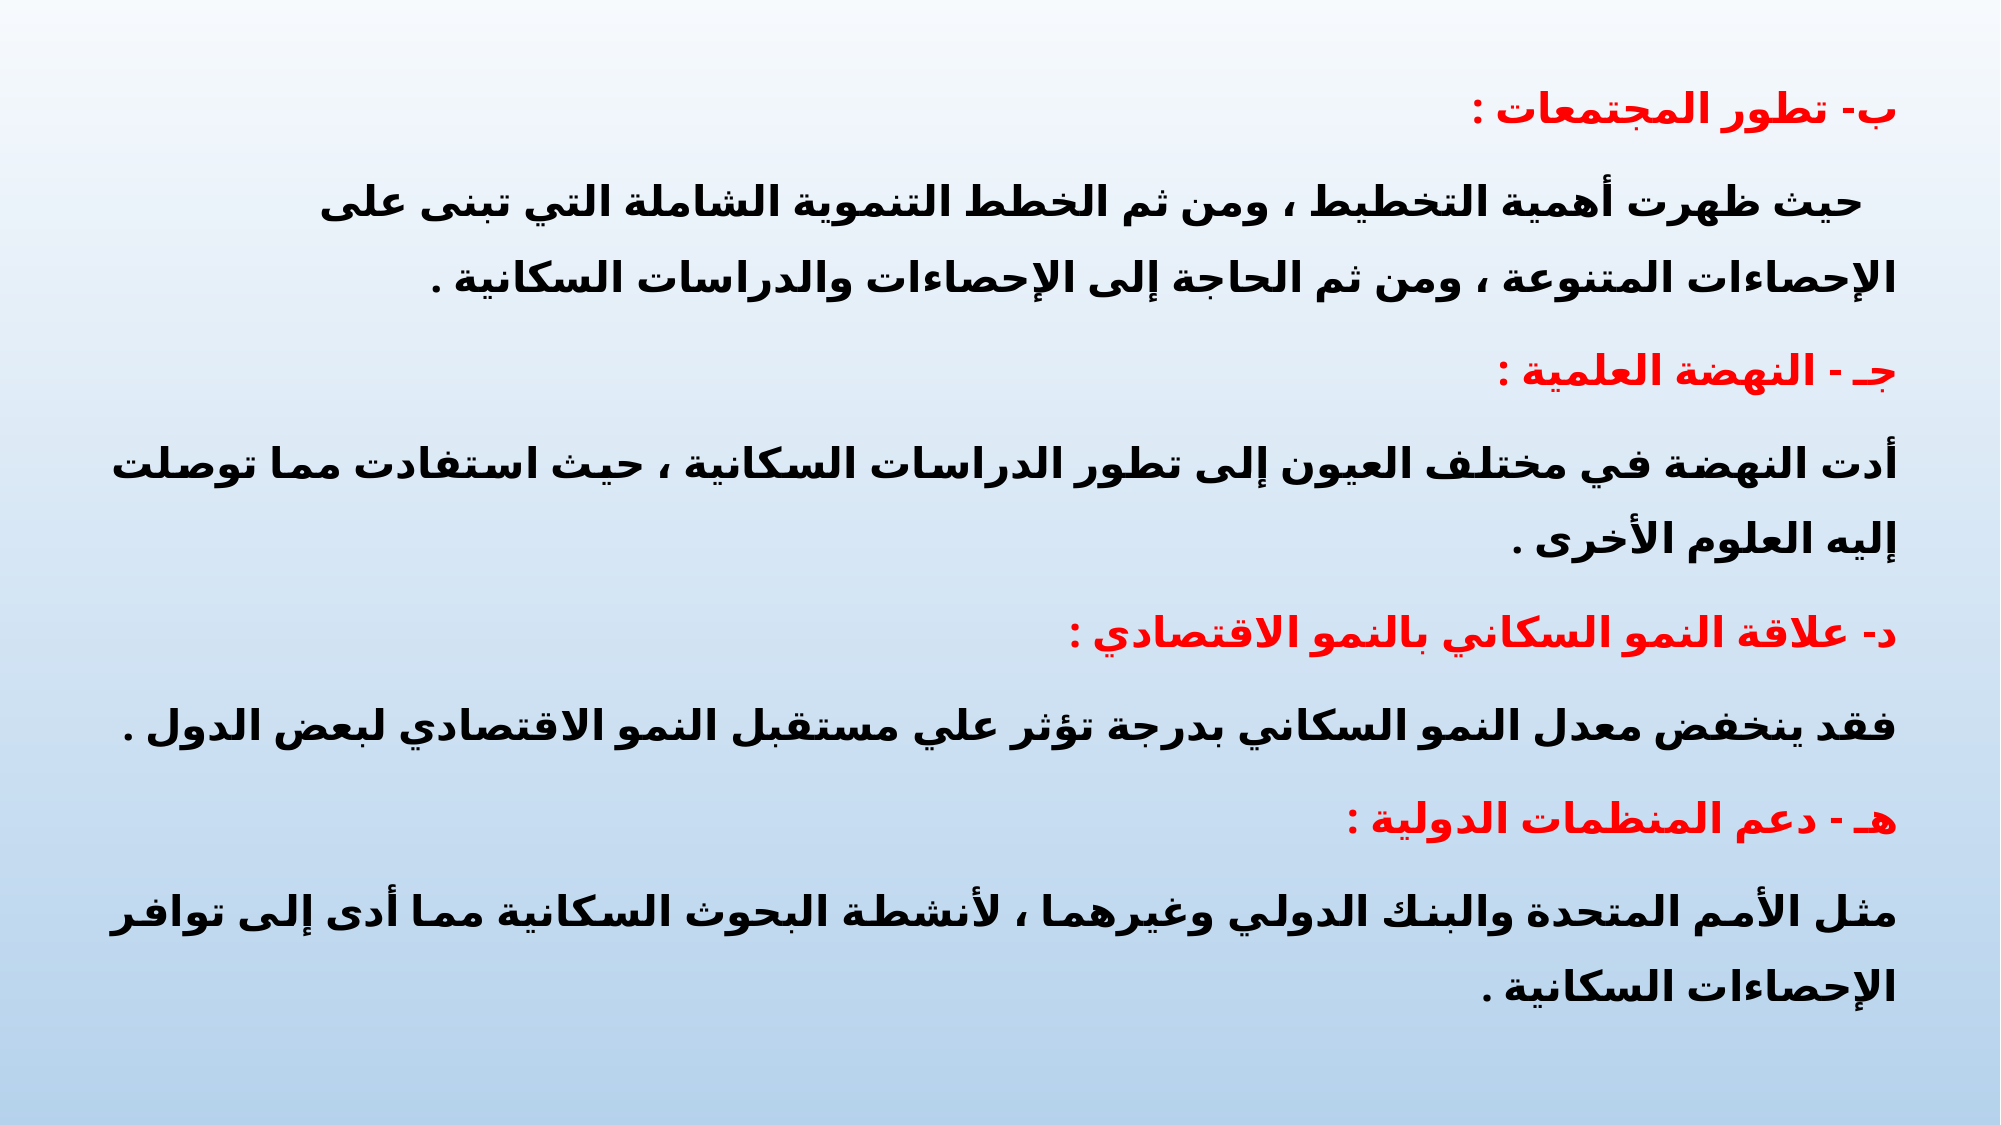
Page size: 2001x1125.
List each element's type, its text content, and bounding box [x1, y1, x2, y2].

subtitle ب- تطور المجتمعات : حيث ظهرت أهمية التخطيط ، ومن ثم الخطط التنموية الشاملة التي تبنى على الإحصاءات المتنوعة ، ومن ثم الحاجة إلى الإحصاءات والدراسات السكانية . جـ - النهضة العلمية : أدت النهضة في مختلف العيون إلى تطور الدراسات السكانية ، حيث استفادت مما توصلت إليه العلوم الأخرى . د- علاقة النمو السكاني بالنمو الاقتصادي : فقد ينخفض معدل النمو السكاني بدرجة تؤثر علي مستقبل النمو الاقتصادي لبعض الدول . هـ - دعم المنظمات الدولية : مثل الأمم المتحدة والبنك الدولي وغيرهما ، لأنشطة البحوث السكانية مما أدى إلى توافر الإحصاءات السكانية . [96, 49, 1914, 1080]
